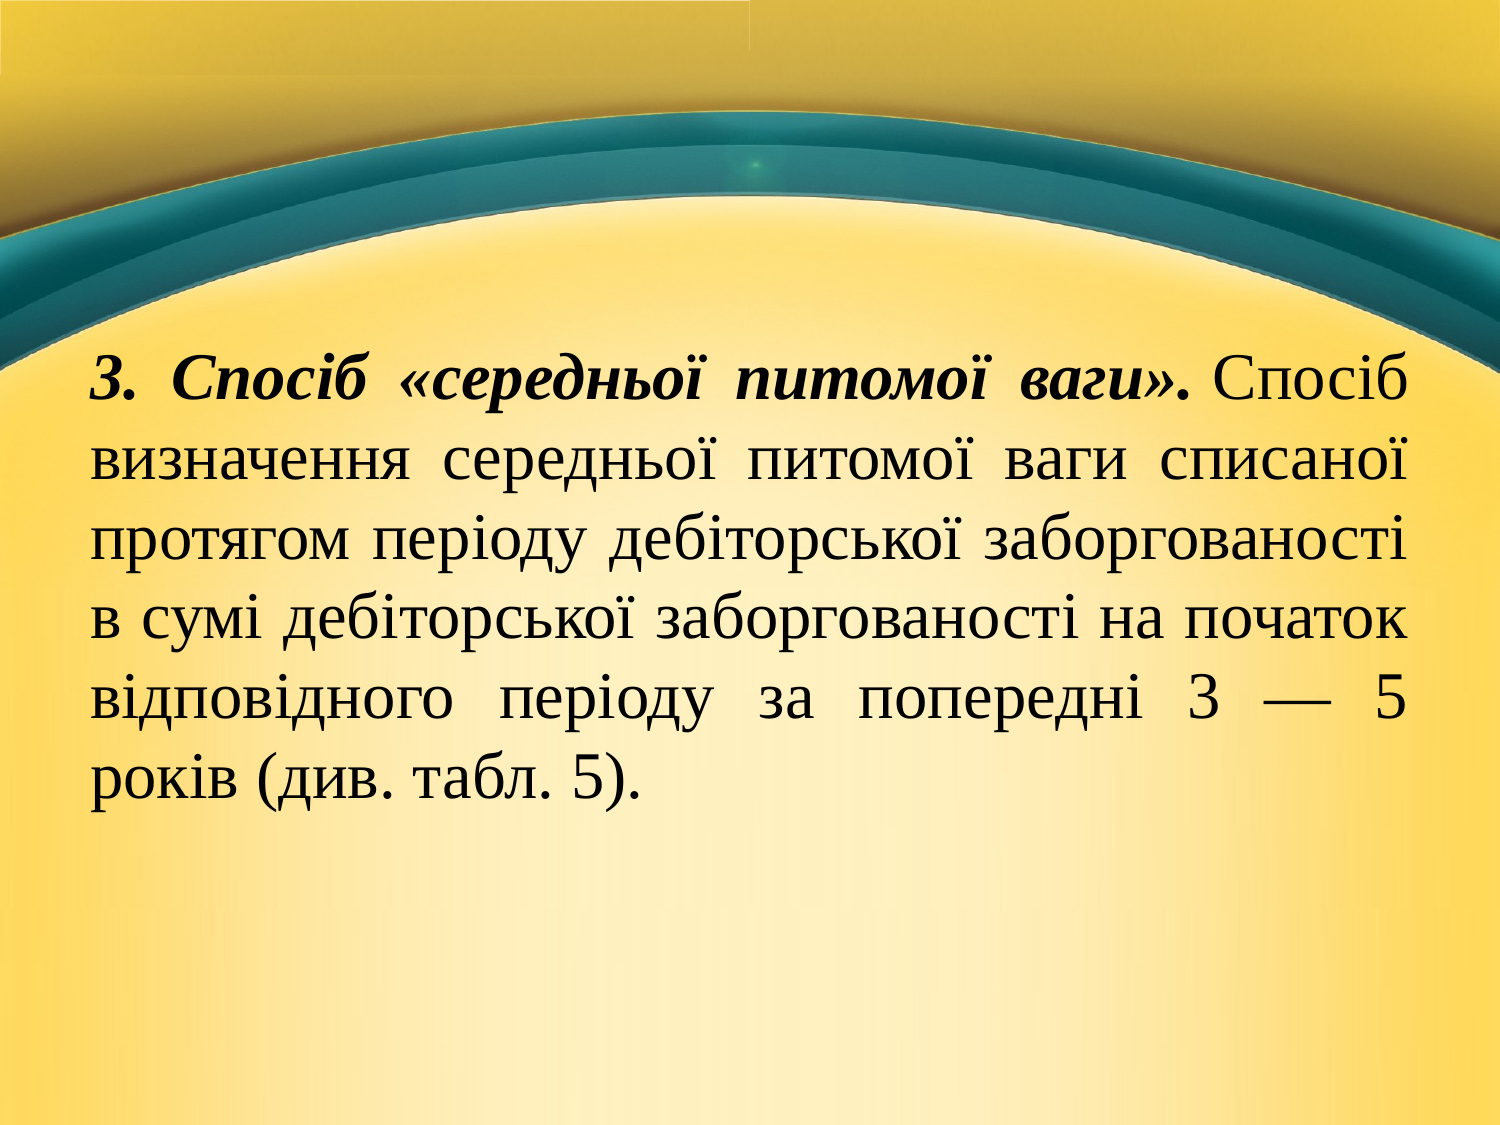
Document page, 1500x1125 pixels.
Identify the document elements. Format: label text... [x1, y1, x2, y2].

picture [0, 0, 1500, 1125]
list 3. Спосіб «середньої питомої ваги». Спосіб визначення середньої питомої ваги списаної протягом періоду дебіторської заборгованості в сумі дебіторської заборгованості на початок відповідного періоду за попередні 3 — 5 років (див. табл. 5). [75, 324, 1425, 975]
